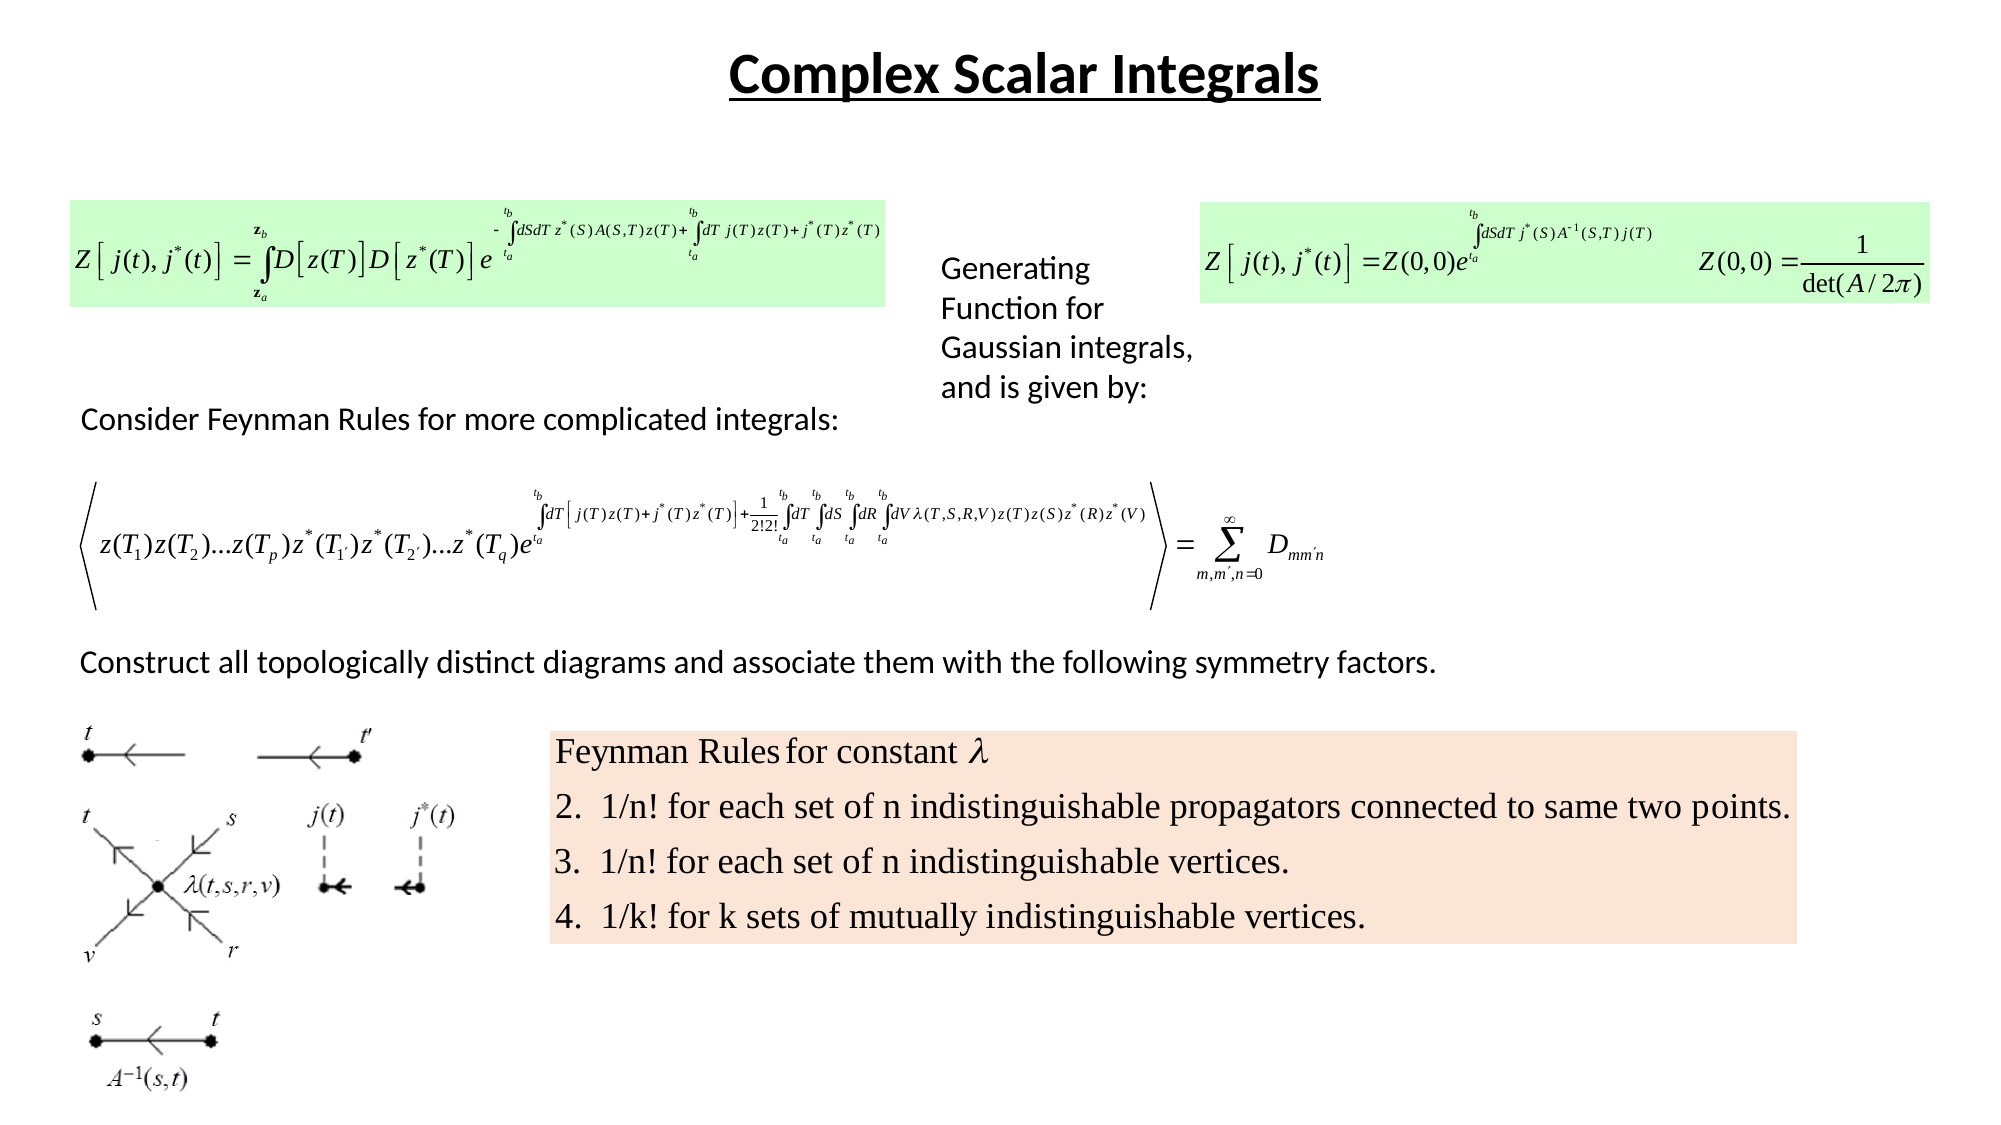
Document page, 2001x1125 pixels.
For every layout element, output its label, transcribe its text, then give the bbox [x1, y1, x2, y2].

picture [65, 720, 460, 1096]
title Complex Scalar Integrals [630, 35, 1420, 115]
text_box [74, 477, 1331, 615]
text_box Generating Function for Gaussian integrals, and is given by: [925, 238, 1228, 413]
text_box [70, 200, 886, 308]
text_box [549, 730, 1797, 945]
text_box Consider Feynman Rules for more complicated integrals: [66, 390, 898, 445]
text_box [1200, 202, 1930, 303]
text_box Construct all topologically distinct diagrams and associate them with the following symmetry factors. [65, 632, 1488, 688]
